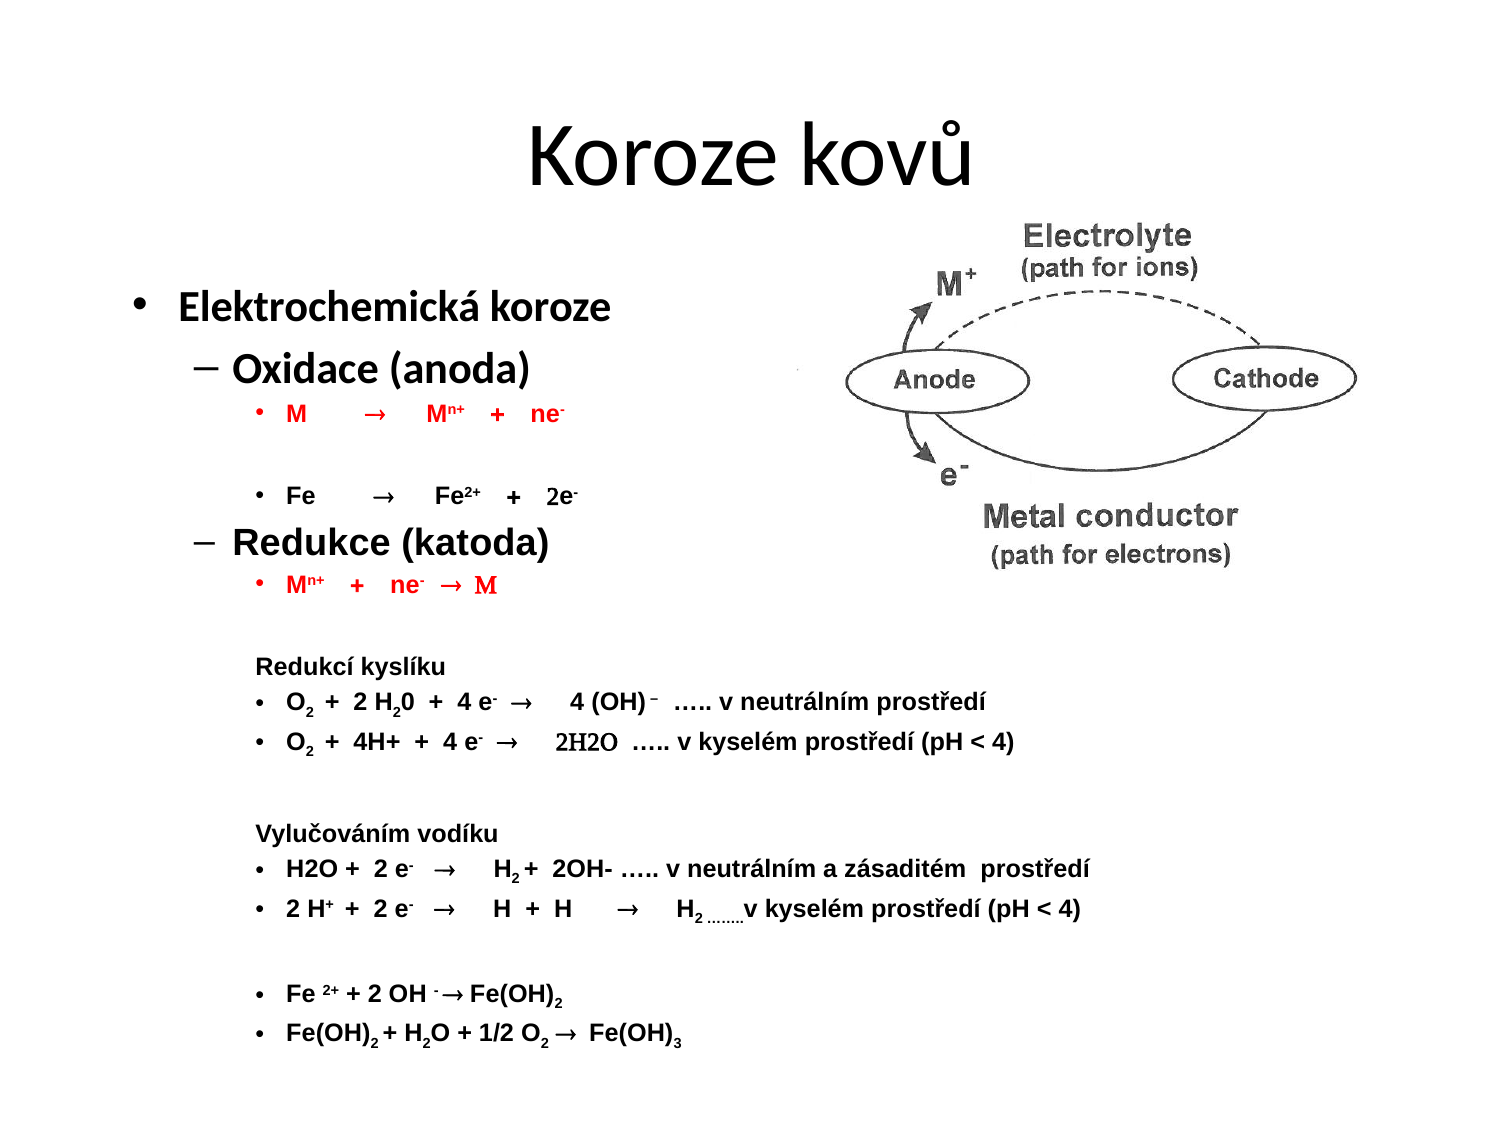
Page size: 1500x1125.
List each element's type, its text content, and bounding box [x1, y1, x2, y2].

list Elektrochemická koroze Oxidace (anoda) M ® Mn+ + ne- Fe ® Fe2+ + 2e- Redukce (katoda) Mn+ + ne- ® M Redukcí kyslíku O2 + 2 H20 + 4 e- ® 4 (OH) – ….. v neutrálním prostředí O2 + 4H+ + 4 e- ® 2H2O ….. v kyselém prostředí (pH ˂ 4) Vylučováním vodíku H2O + 2 e- ® H2 + 2OH- ….. v neutrálním a zásaditém prostředí 2 H+ + 2 e- ® H + H ® H2 ……..v kyselém prostředí (pH ˂ 4) Fe 2+ + 2 OH - ® Fe(OH)2 Fe(OH)2 + H2O + 1/2 O2 ® Fe(OH)3 [117, 269, 1454, 1059]
title Koroze kovů [76, 54, 1427, 243]
picture [796, 213, 1407, 575]
